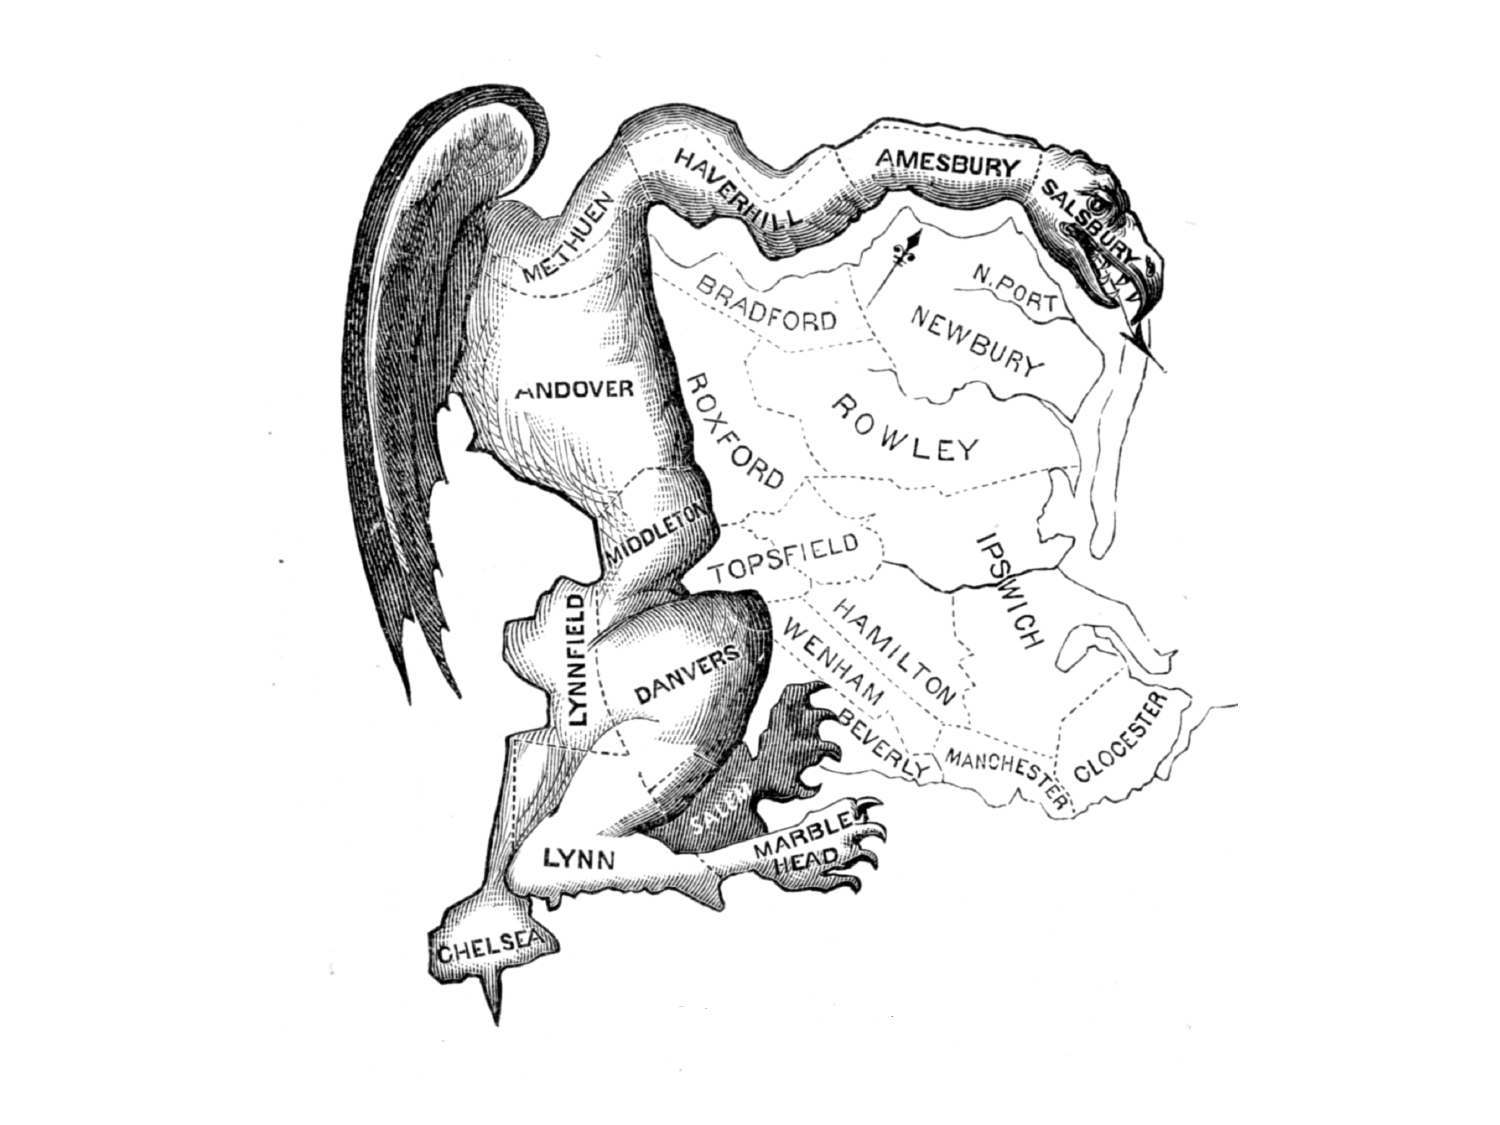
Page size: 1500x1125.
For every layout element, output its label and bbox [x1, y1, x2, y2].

picture [262, 52, 1238, 1076]
